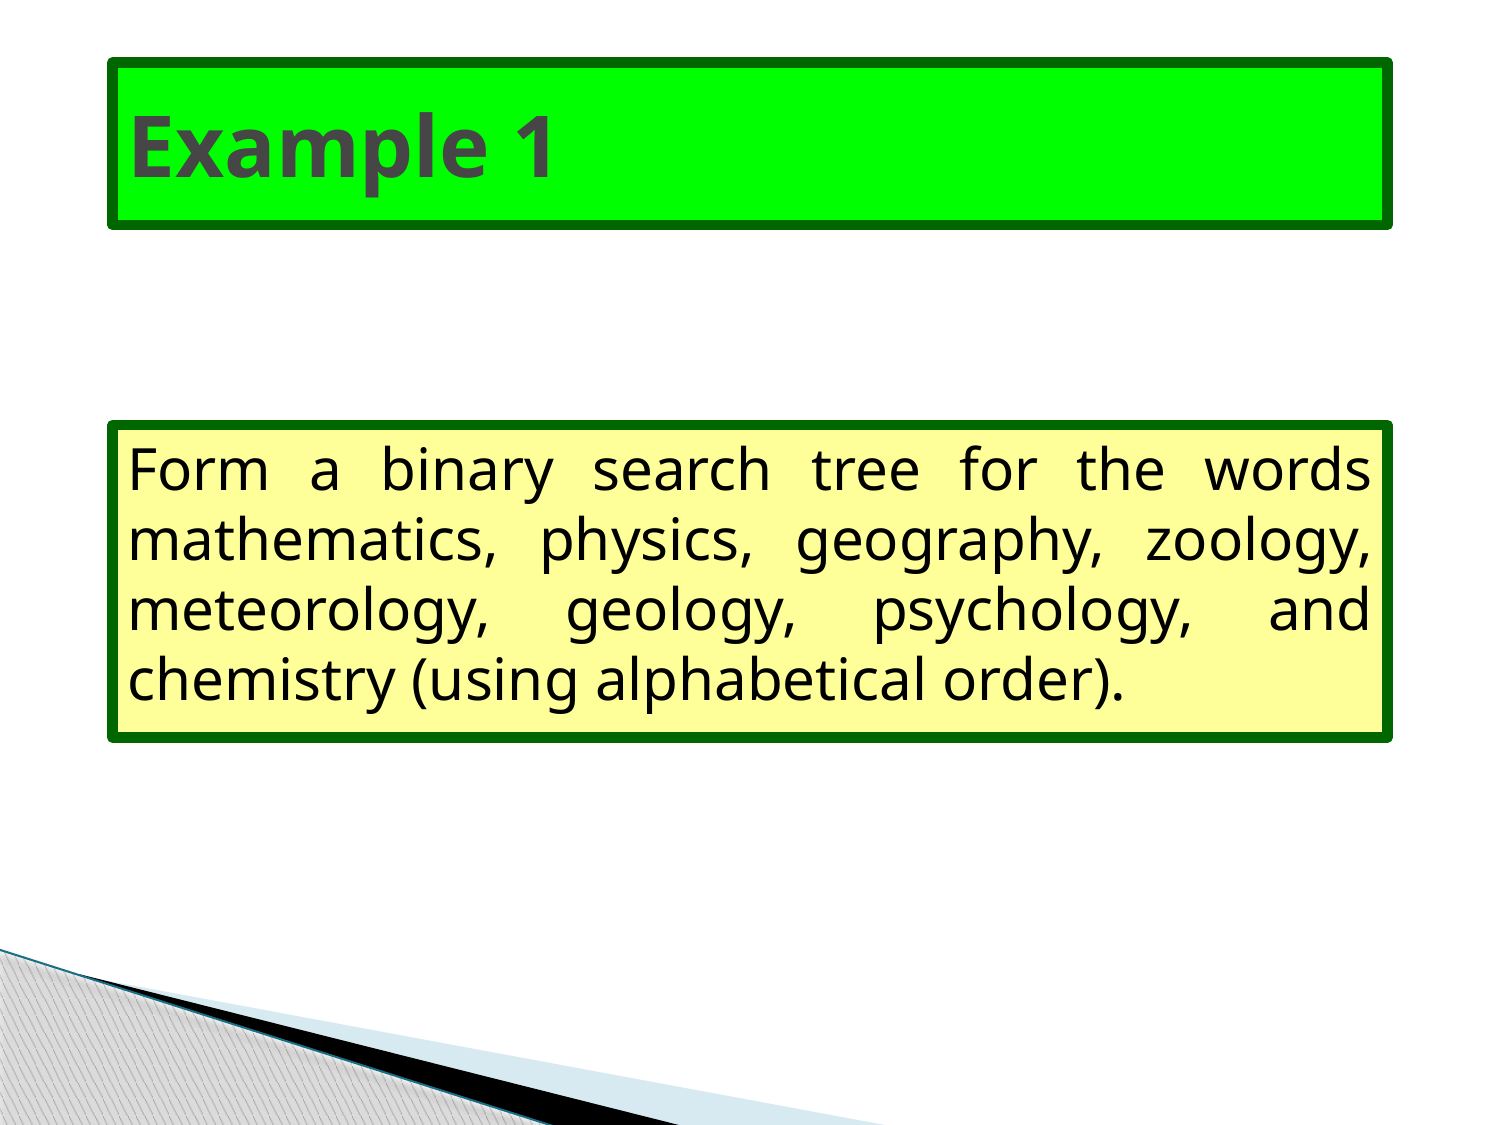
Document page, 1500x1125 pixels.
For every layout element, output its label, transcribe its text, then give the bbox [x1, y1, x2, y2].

list Form a binary search tree for the words mathematics, physics, geography, zoology, meteorology, geology, psychology, and chemistry (using alphabetical order). [112, 425, 1388, 738]
title Example 1 [112, 62, 1388, 225]
